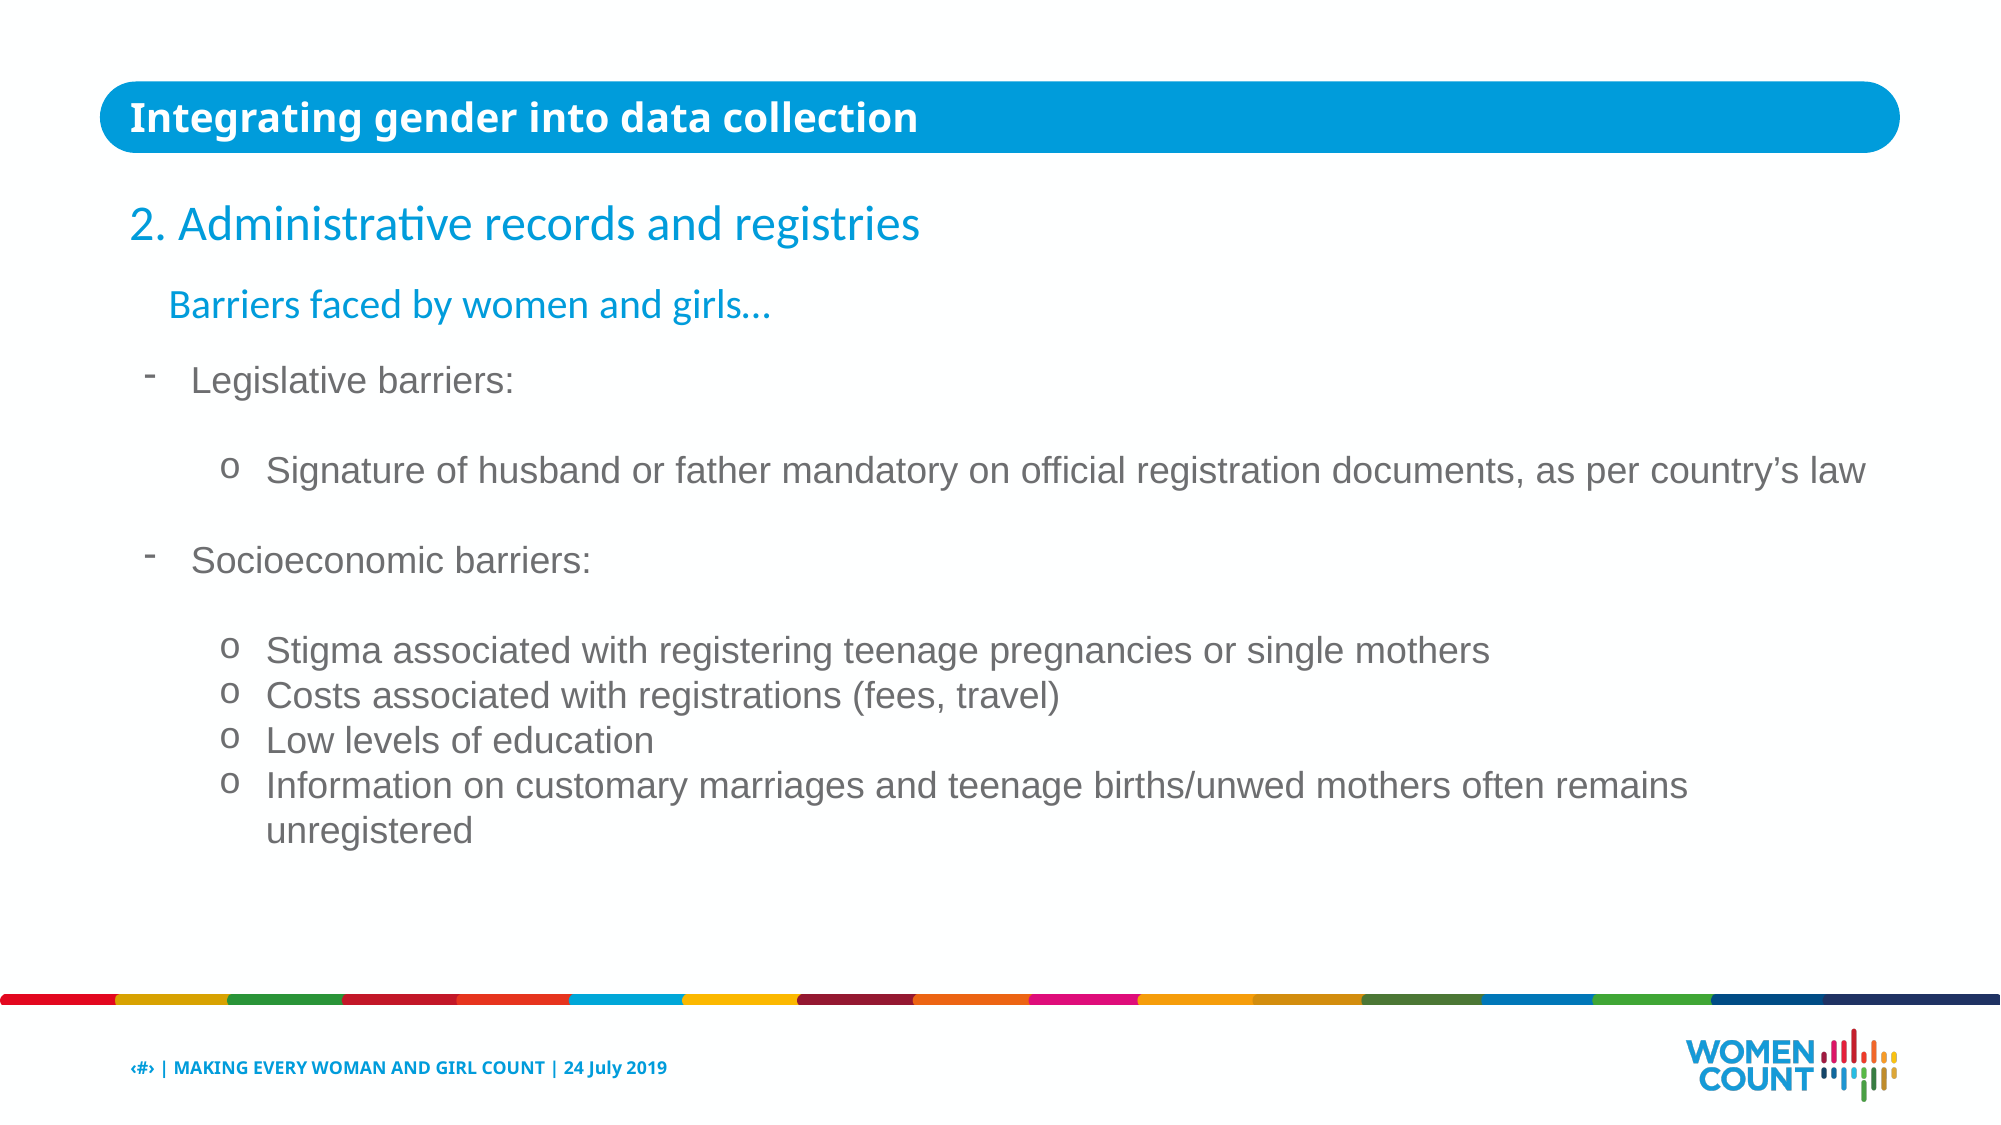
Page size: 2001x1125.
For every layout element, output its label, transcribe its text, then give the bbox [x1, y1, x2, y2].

list Integrating gender into data collection [130, 92, 1872, 191]
text_box Legislative barriers: Signature of husband or father mandatory on official registration documents, as per country’s law Socioeconomic barriers: Stigma associated with registering teenage pregnancies or single mothers Costs associated with registrations (fees, travel) Low levels of education Information on customary marriages and teenage births/unwed mothers often remains unregistered [129, 349, 1911, 1084]
list 2. Administrative records and registries [129, 190, 1871, 252]
text_box Barriers faced by women and girls… [153, 269, 1174, 335]
